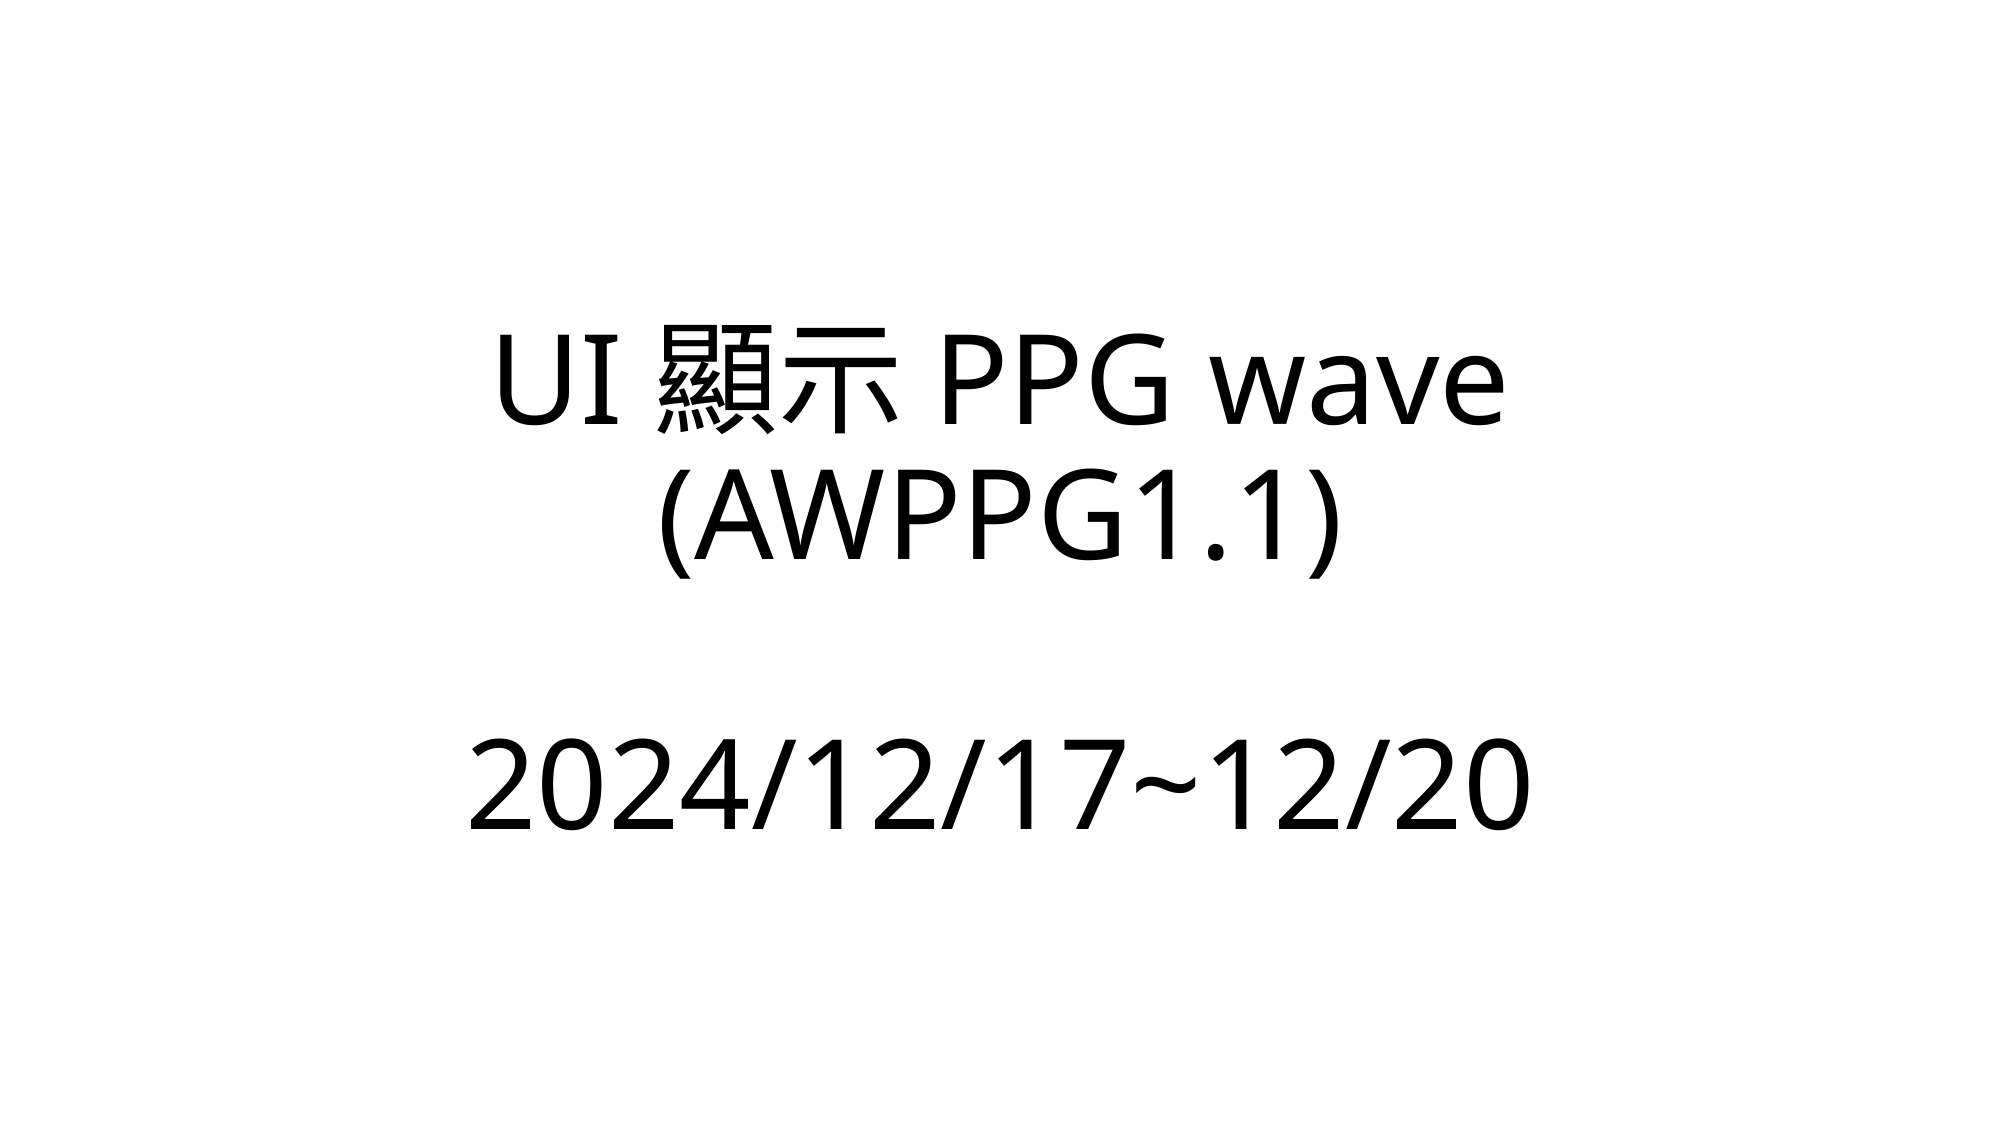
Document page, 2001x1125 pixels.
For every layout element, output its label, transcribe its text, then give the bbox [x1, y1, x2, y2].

title UI顯示PPG wave (AWPPG1.1) 2024/12/17~12/20 [249, 260, 1750, 865]
